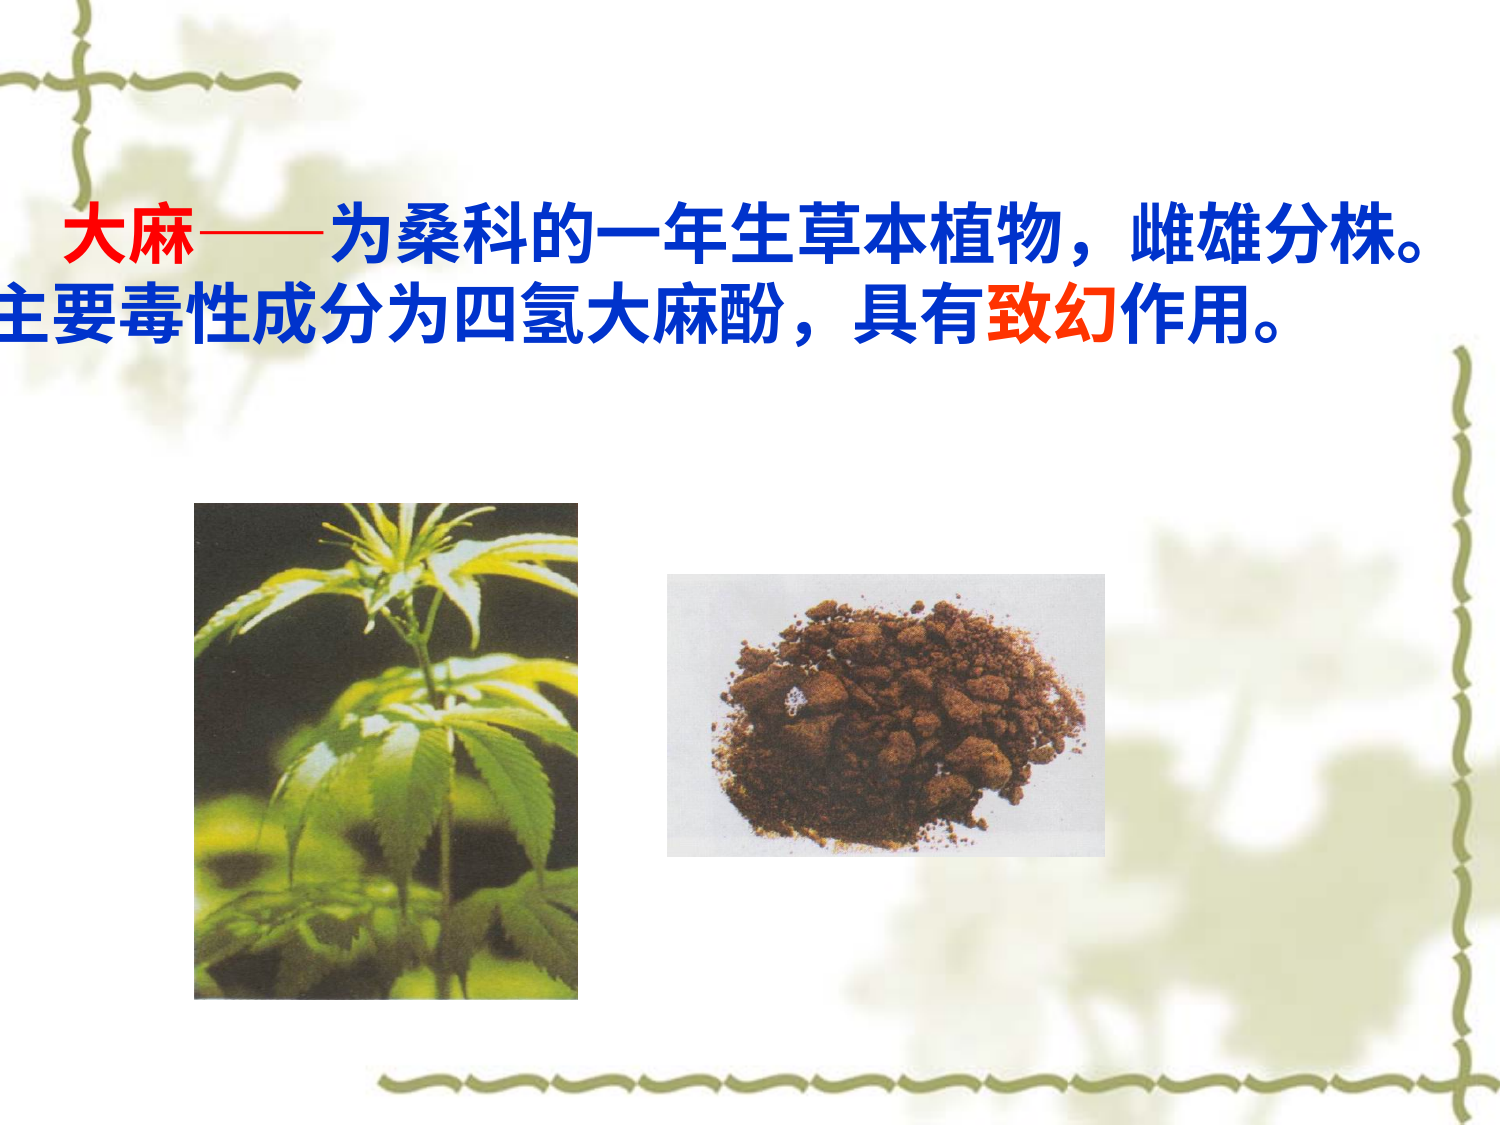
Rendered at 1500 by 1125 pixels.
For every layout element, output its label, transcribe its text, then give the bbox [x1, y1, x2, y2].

picture [0, 0, 1500, 1125]
text_box 大麻——为桑科的一年生草本植物，雌雄分株。主要毒性成分为四氢大麻酚，具有致幻作用。 [0, 184, 1471, 360]
